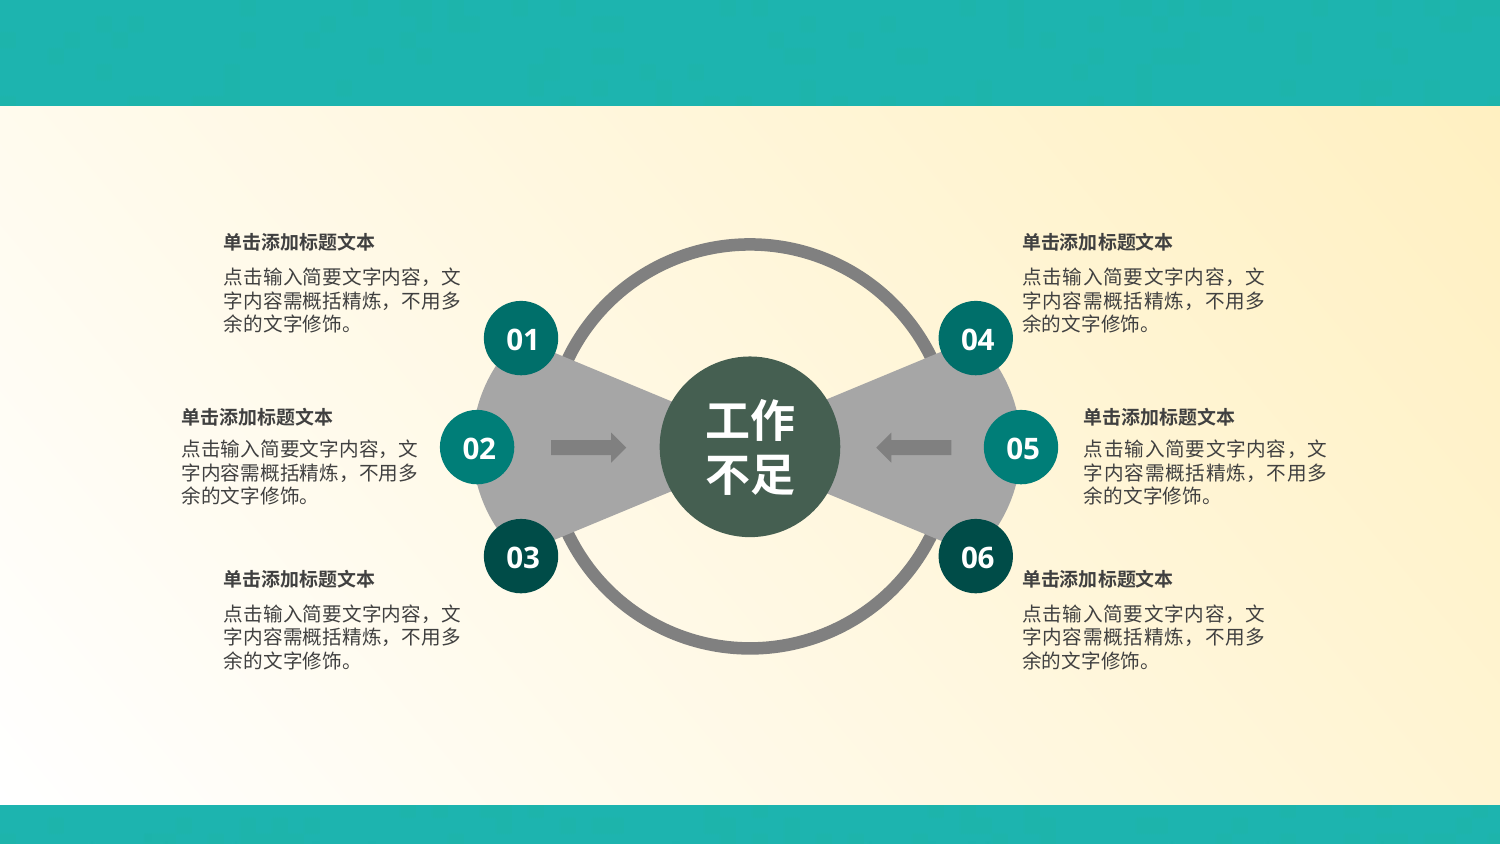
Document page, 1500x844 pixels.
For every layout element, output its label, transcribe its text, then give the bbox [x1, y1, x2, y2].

text_box [841, 351, 1018, 541]
text_box 点击输入简要文字内容，文字内容需概括精炼，不用多余的文字修饰。 [223, 264, 463, 336]
text_box 单击添加标题文本 [223, 230, 463, 254]
text_box 单击添加标题文本 [223, 567, 463, 591]
text_box 点击输入简要文字内容，文字内容需概括精炼，不用多余的文字修饰。 [1022, 601, 1266, 673]
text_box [938, 518, 1013, 594]
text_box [659, 356, 841, 538]
picture [0, 0, 1500, 106]
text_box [483, 300, 559, 376]
text_box [475, 353, 659, 540]
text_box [938, 300, 1013, 376]
text_box [550, 430, 628, 466]
text_box 点击输入简要文字内容，文字内容需概括精炼，不用多余的文字修饰。 [223, 601, 463, 673]
text_box 单击添加标题文本 [1022, 567, 1261, 591]
picture [0, 805, 1500, 844]
text_box 单击添加标题文本 [1083, 405, 1323, 429]
text_box [568, 243, 931, 394]
text_box 点击输入简要文字内容，文字内容需概括精炼，不用多余的文字修饰。 [1022, 264, 1266, 336]
text_box [567, 498, 931, 650]
text_box 点击输入简要文字内容，文字内容需概括精炼，不用多余的文字修饰。 [1083, 437, 1328, 508]
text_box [439, 409, 515, 485]
text_box 单击添加标题文本 [181, 405, 421, 429]
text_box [483, 518, 559, 594]
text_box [983, 409, 1059, 485]
text_box 点击输入简要文字内容，文字内容需概括精炼，不用多余的文字修饰。 [181, 437, 421, 508]
text_box 单击添加标题文本 [1022, 230, 1261, 254]
text_box [874, 430, 953, 466]
